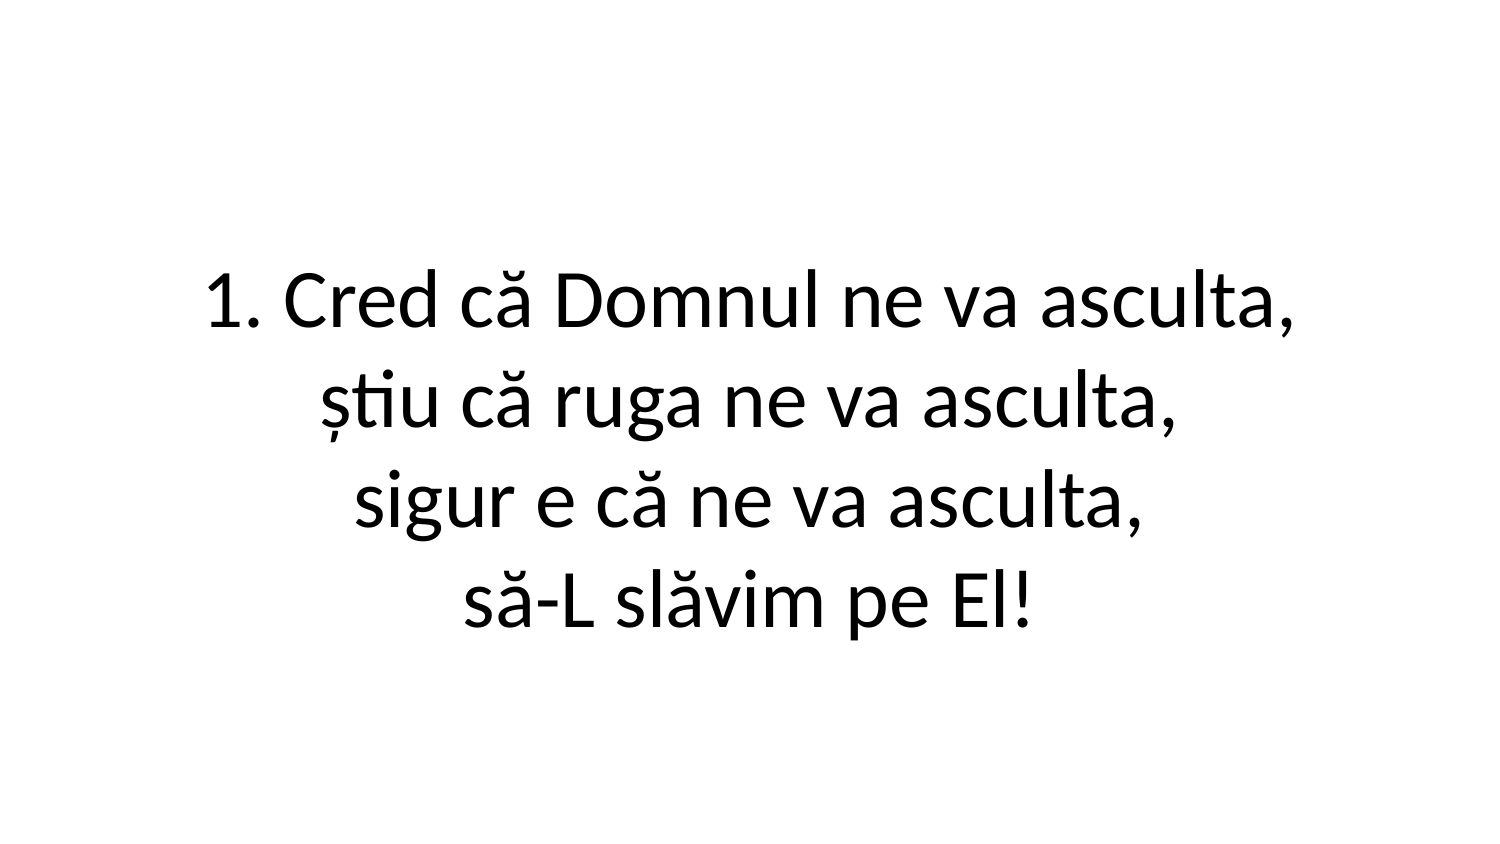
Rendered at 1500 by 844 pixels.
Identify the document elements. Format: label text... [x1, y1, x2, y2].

text_box 1. Cred că Domnul ne va asculta, știu că ruga ne va asculta, sigur e că ne va asculta, să-L slăvim pe El! [187, 192, 1313, 652]
